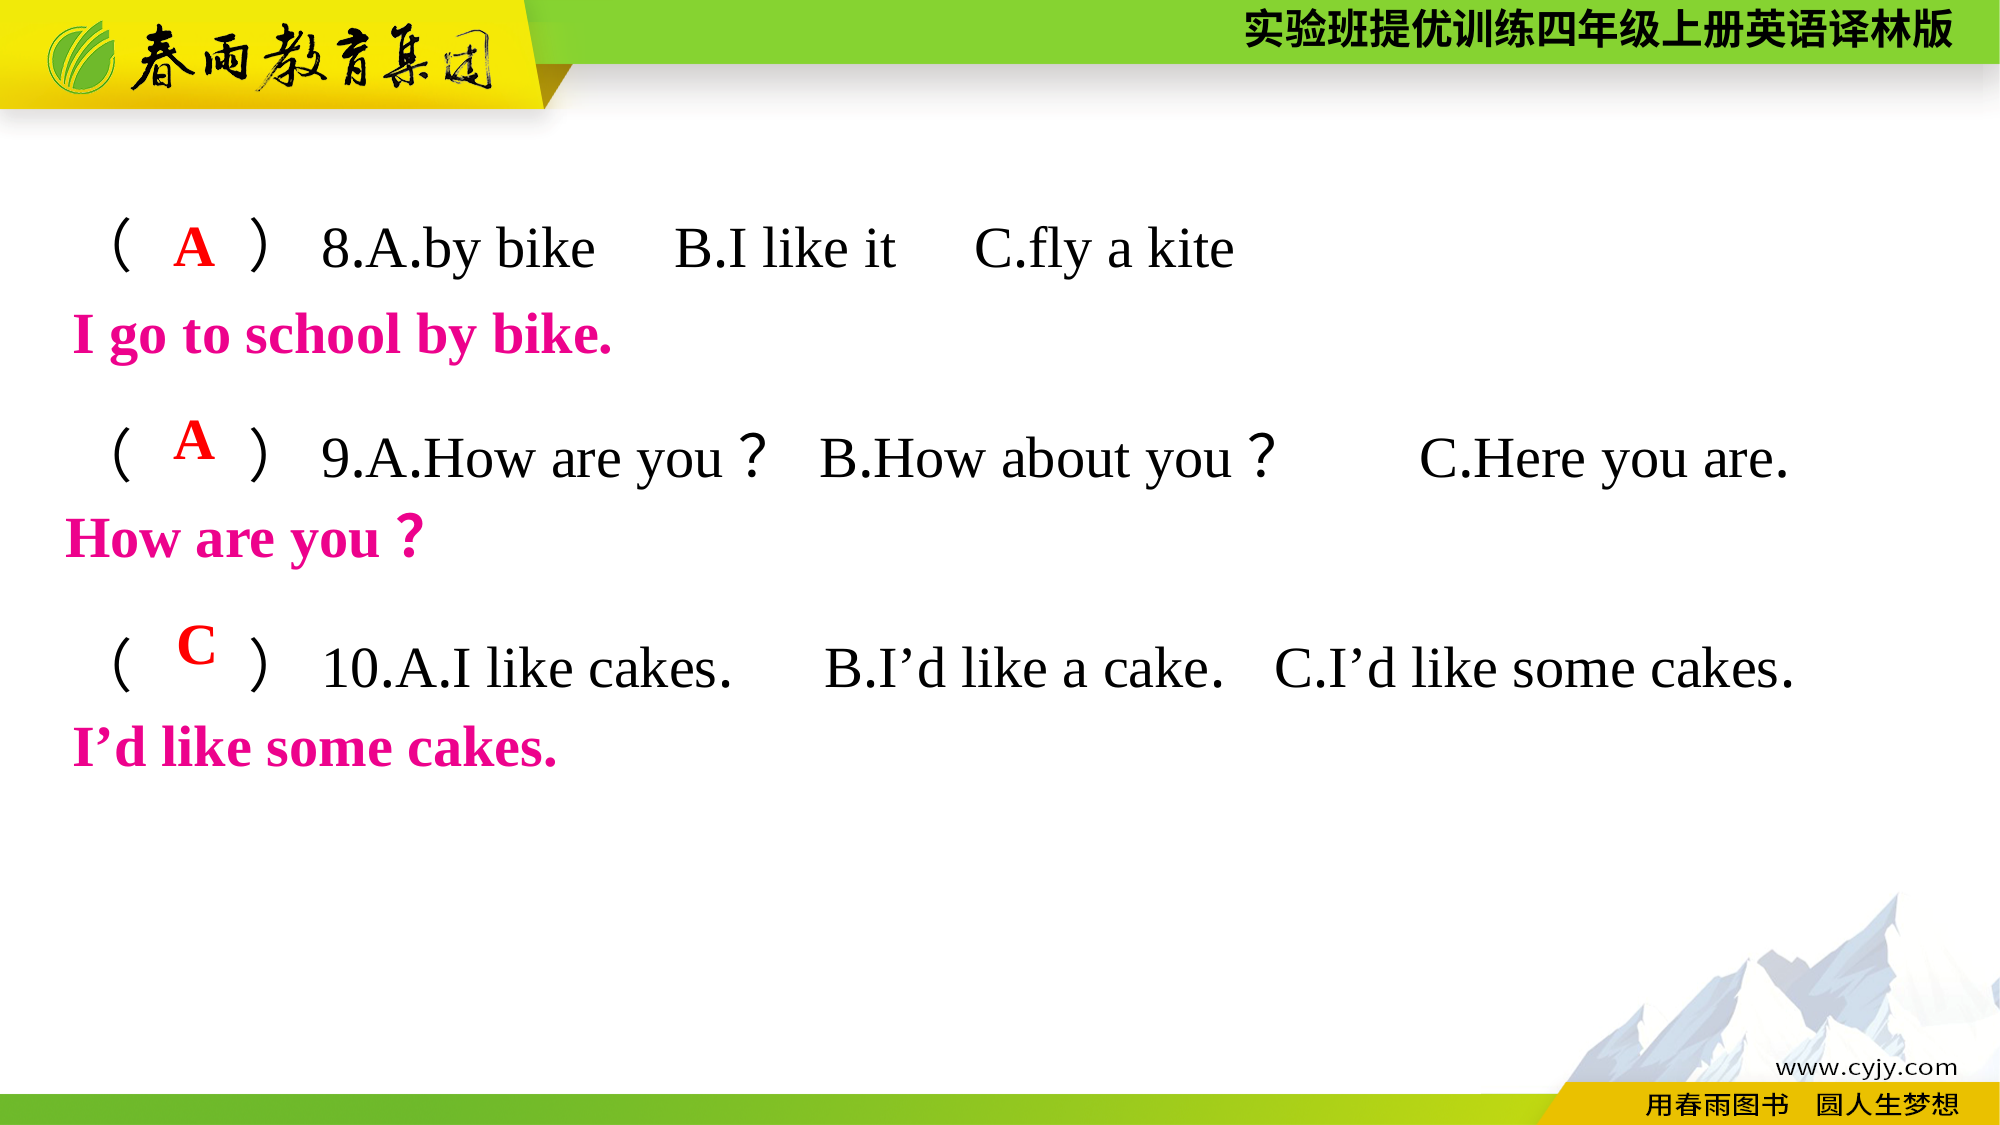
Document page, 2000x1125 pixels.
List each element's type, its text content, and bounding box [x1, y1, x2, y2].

text_box A [159, 393, 231, 479]
text_box A [159, 200, 231, 286]
text_box How are you？ [50, 492, 469, 577]
text_box I go to school by bike. [57, 287, 629, 373]
list （ ）8.A.by bike B.I like it C.fly a kite （ ）9.A.How are you？ B.How about you？ C.Here you are. （ ）10.A.I like cakes. B.I’d like a cake. C.I’d like some cakes. [59, 166, 1944, 712]
text_box I’d like some cakes. [57, 701, 574, 786]
text_box C [161, 598, 234, 684]
picture [0, 0, 2000, 1125]
